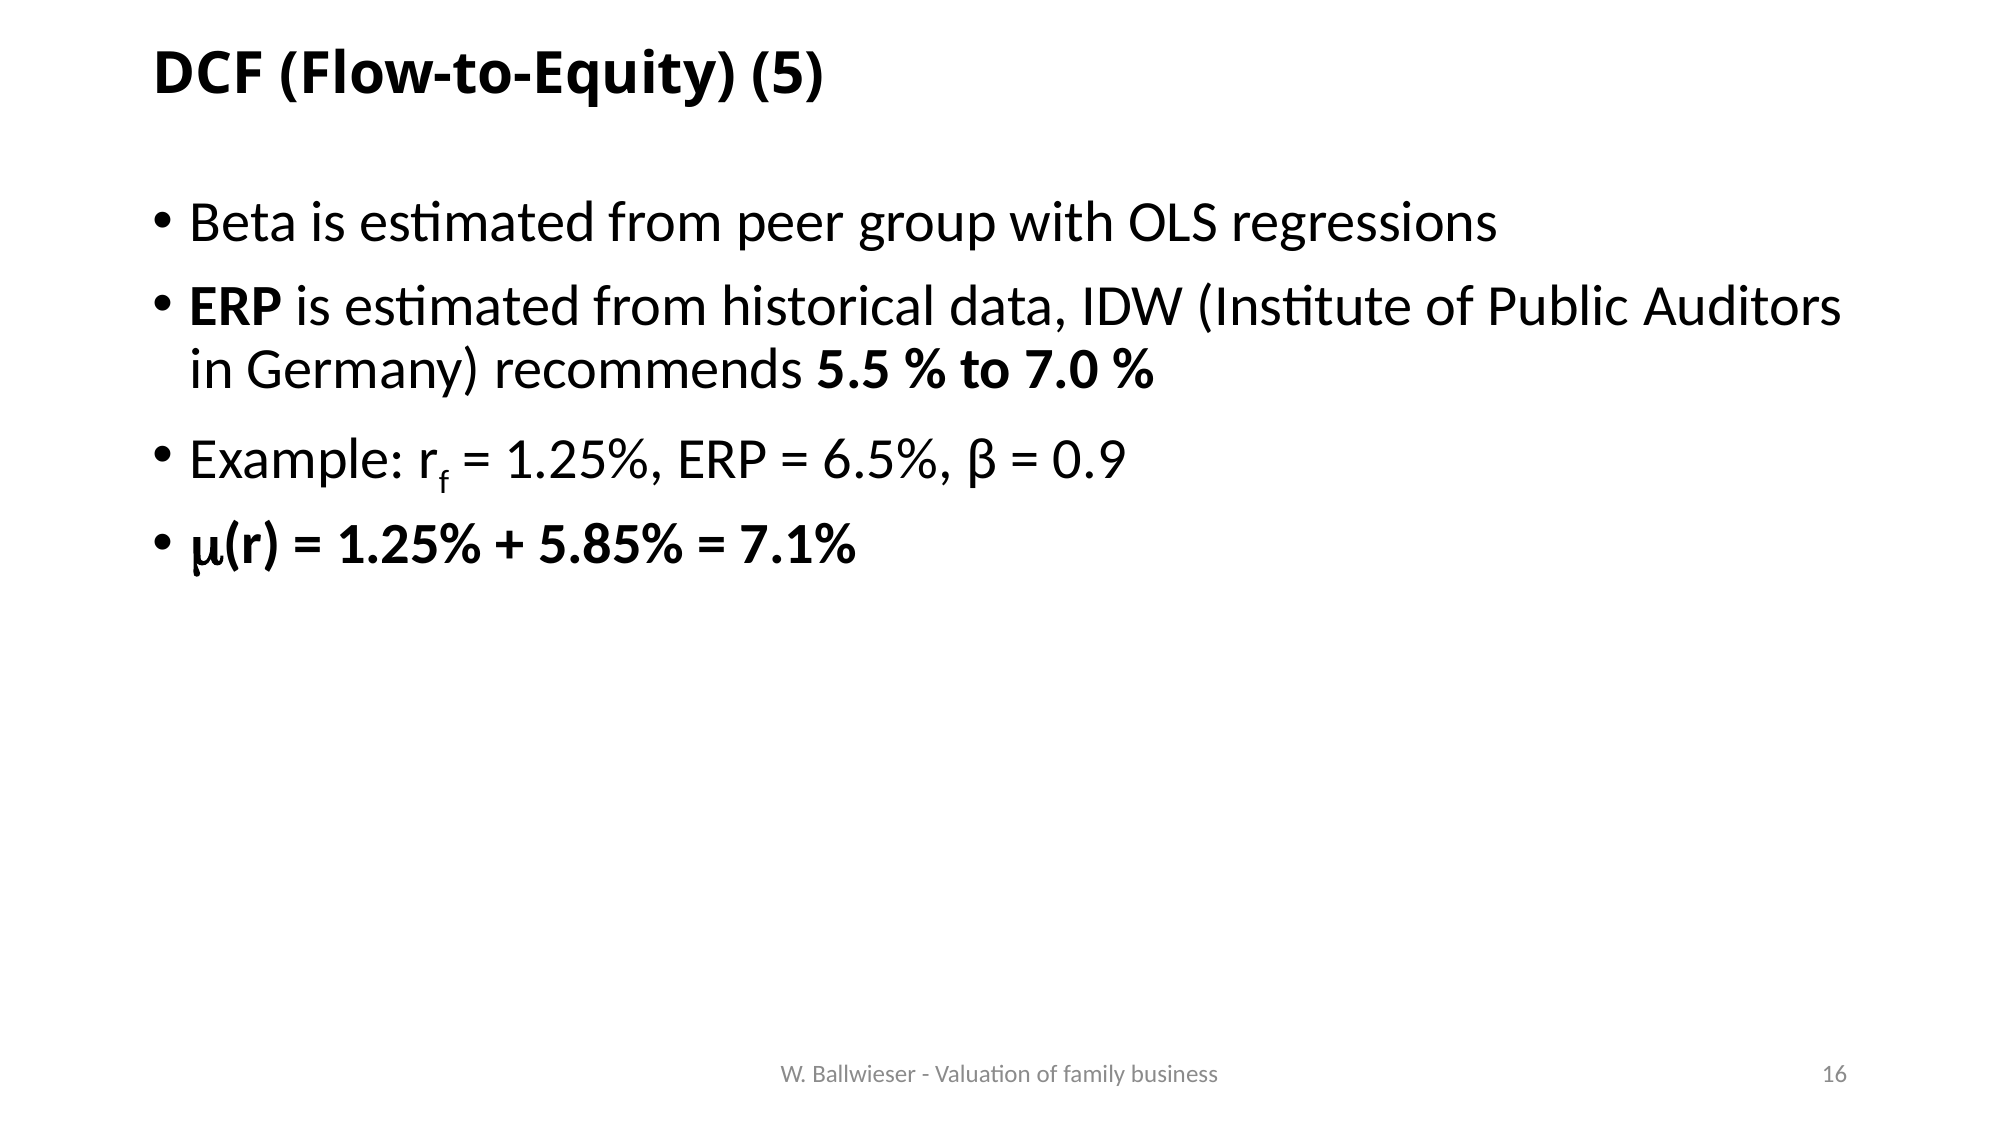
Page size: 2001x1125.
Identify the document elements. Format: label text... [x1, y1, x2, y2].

slide_number 16 [1412, 1042, 1863, 1103]
footer W. Ballwieser - Valuation of family business [662, 1042, 1338, 1103]
title DCF (Flow-to-Equity) (5) [137, 0, 1863, 149]
list Beta is estimated from peer group with OLS regressions ERP is estimated from historical data, IDW (Institute of Public Auditors in Germany) recommends 5.5 % to 7.0 % Example: rf = 1.25%, ERP = 6.5%, β = 0.9 (r) = 1.25% + 5.85% = 7.1% [137, 183, 1863, 1014]
